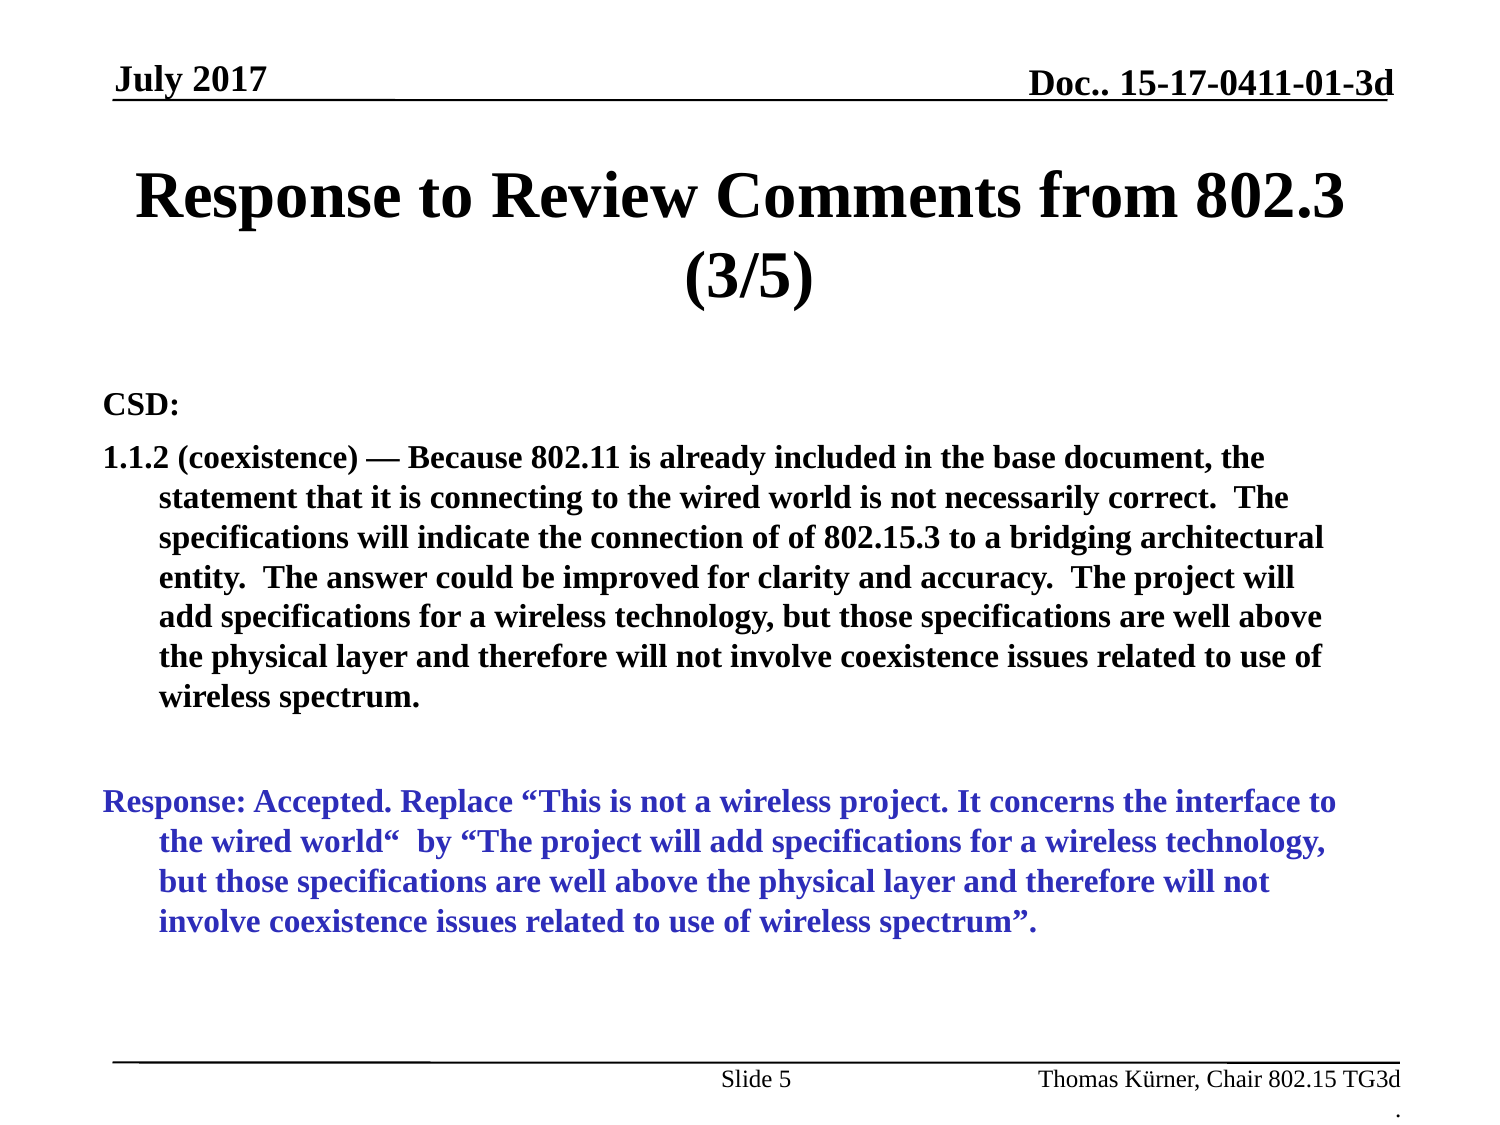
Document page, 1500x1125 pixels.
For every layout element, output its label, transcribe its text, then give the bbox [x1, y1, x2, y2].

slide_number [114, 54, 423, 100]
title Response to Review Comments from 802.3 (3/5) [112, 112, 1388, 351]
list CSD: 1.1.2 (coexistence) — Because 802.11 is already included in the base document, the statement that it is connecting to the wired world is not necessarily correct. The specifications will indicate the connection of of 802.15.3 to a bridging architectural entity. The answer could be improved for clarity and accuracy. The project will add specifications for a wireless technology, but those specifications are well above the physical layer and therefore will not involve coexistence issues related to use of wireless spectrum. Response: Accepted. Replace “This is not a wireless project. It concerns the interface to the wired world“ by “The project will add specifications for a wireless technology, but those specifications are well above the physical layer and therefore will not involve coexistence issues related to use of wireless spectrum”. [87, 374, 1363, 1050]
slide_number Slide 5 [712, 1061, 800, 1123]
footer Thomas Kürner, Chair 802.15 TG3d . [878, 1061, 1402, 1093]
